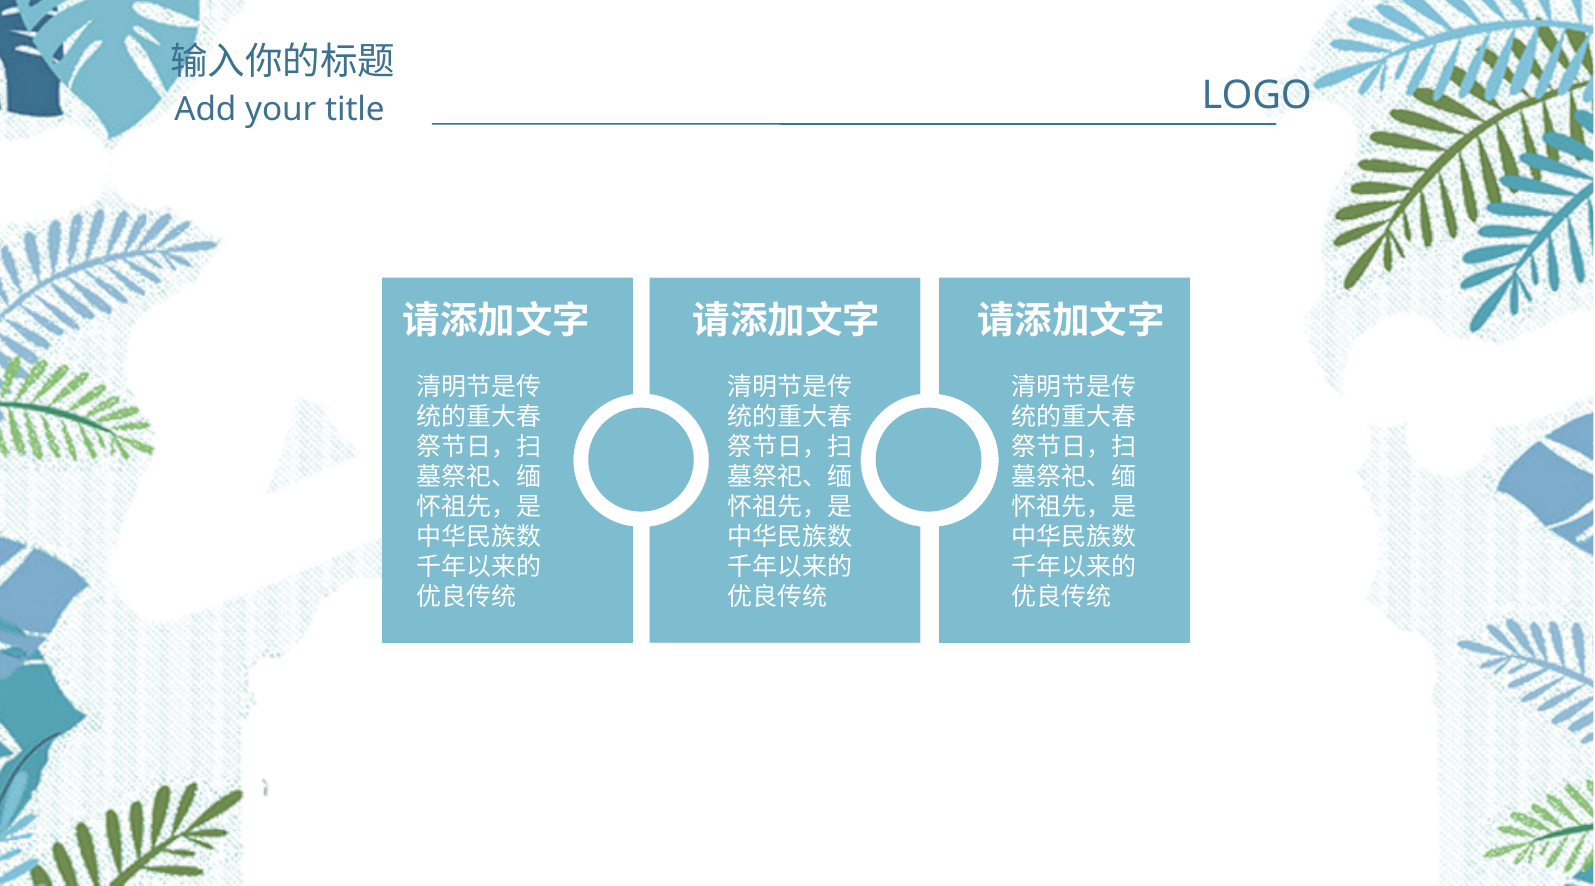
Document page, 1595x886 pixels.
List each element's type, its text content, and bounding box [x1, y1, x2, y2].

text_box 请添加文字 [977, 296, 1195, 342]
text_box [588, 407, 694, 512]
text_box 清明节是传统的重大春祭节日，扫墓祭祀、缅怀祖先，是中华民族数千年以来的优良传统 [401, 363, 569, 618]
text_box 请添加文字 [402, 296, 621, 342]
text_box 清明节是传统的重大春祭节日，扫墓祭祀、缅怀祖先，是中华民族数千年以来的优良传统 [712, 363, 880, 618]
text_box 请添加文字 [692, 296, 911, 342]
picture [0, 0, 1594, 886]
text_box 清明节是传统的重大春祭节日，扫墓祭祀、缅怀祖先，是中华民族数千年以来的优良传统 [996, 363, 1165, 618]
text_box [939, 277, 1190, 643]
text_box [880, 407, 982, 512]
text_box [649, 277, 921, 643]
text_box [382, 277, 633, 643]
